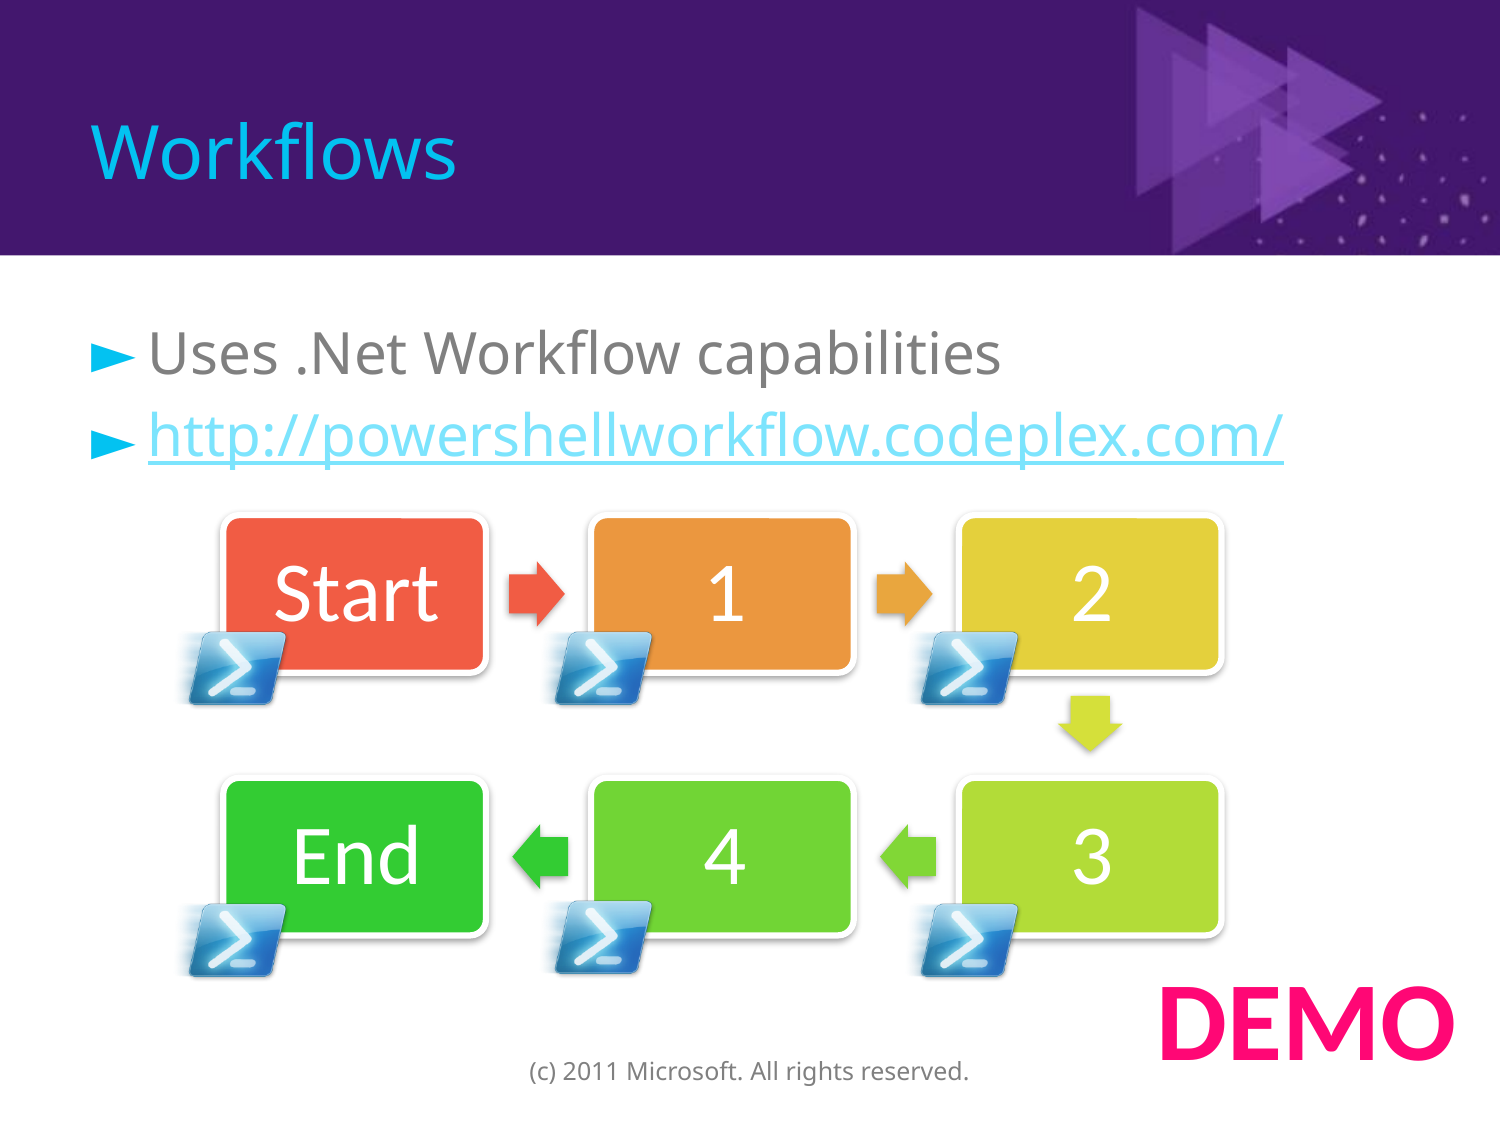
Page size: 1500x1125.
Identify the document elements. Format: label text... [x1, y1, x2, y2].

text_box Demo [1141, 940, 1472, 1091]
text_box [222, 391, 1223, 1059]
title Workflows [75, 56, 1425, 244]
picture [903, 881, 1022, 1000]
picture [537, 878, 656, 998]
picture [0, 0, 1500, 255]
footer (c) 2011 Microsoft. All rights reserved. [512, 1067, 988, 1103]
picture [170, 881, 290, 1000]
list Uses .Net Workflow capabilities http://powershellworkflow.codeplex.com/ [76, 309, 1427, 941]
picture [537, 609, 656, 729]
picture [903, 609, 1022, 729]
picture [170, 609, 290, 729]
